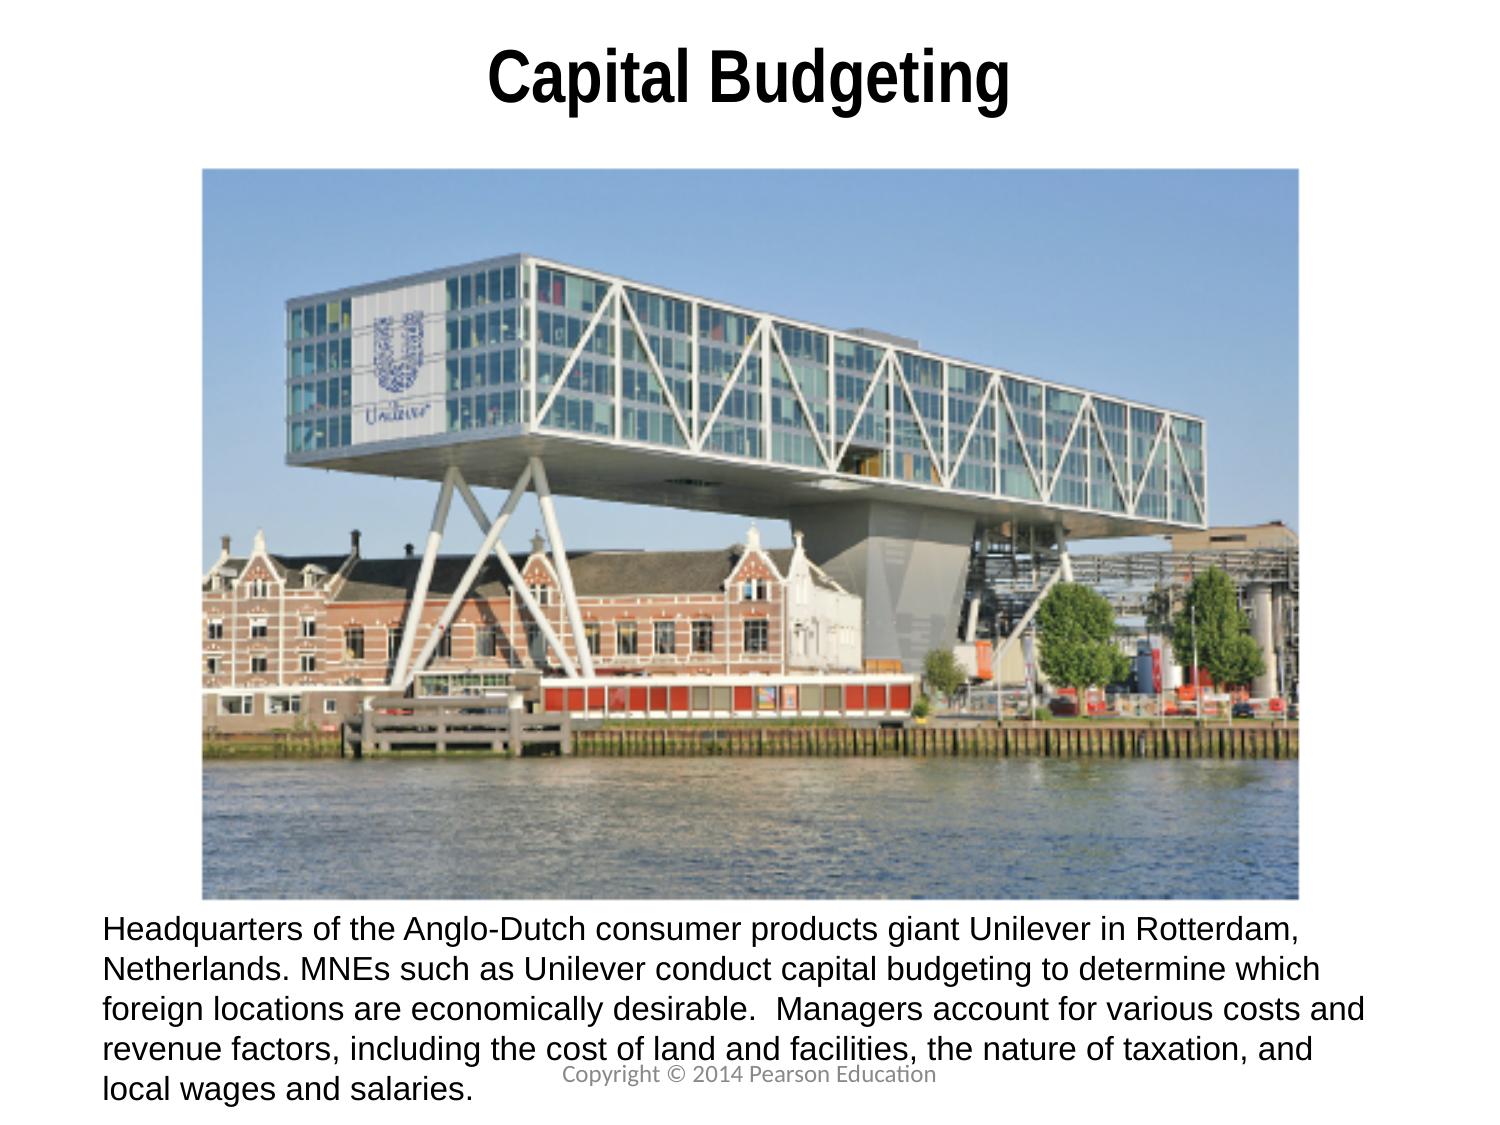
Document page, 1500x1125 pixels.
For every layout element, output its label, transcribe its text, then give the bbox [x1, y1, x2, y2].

text_box Headquarters of the Anglo-Dutch consumer products giant Unilever in Rotterdam, Netherlands. MNEs such as Unilever conduct capital budgeting to determine which foreign locations are economically desirable. Managers account for various costs and revenue factors, including the cost of land and facilities, the nature of taxation, and local wages and salaries. [87, 899, 1400, 1115]
title Capital Budgeting [112, 3, 1388, 142]
picture [193, 162, 1307, 908]
footer Copyright © 2014 Pearson Education [512, 1042, 988, 1103]
